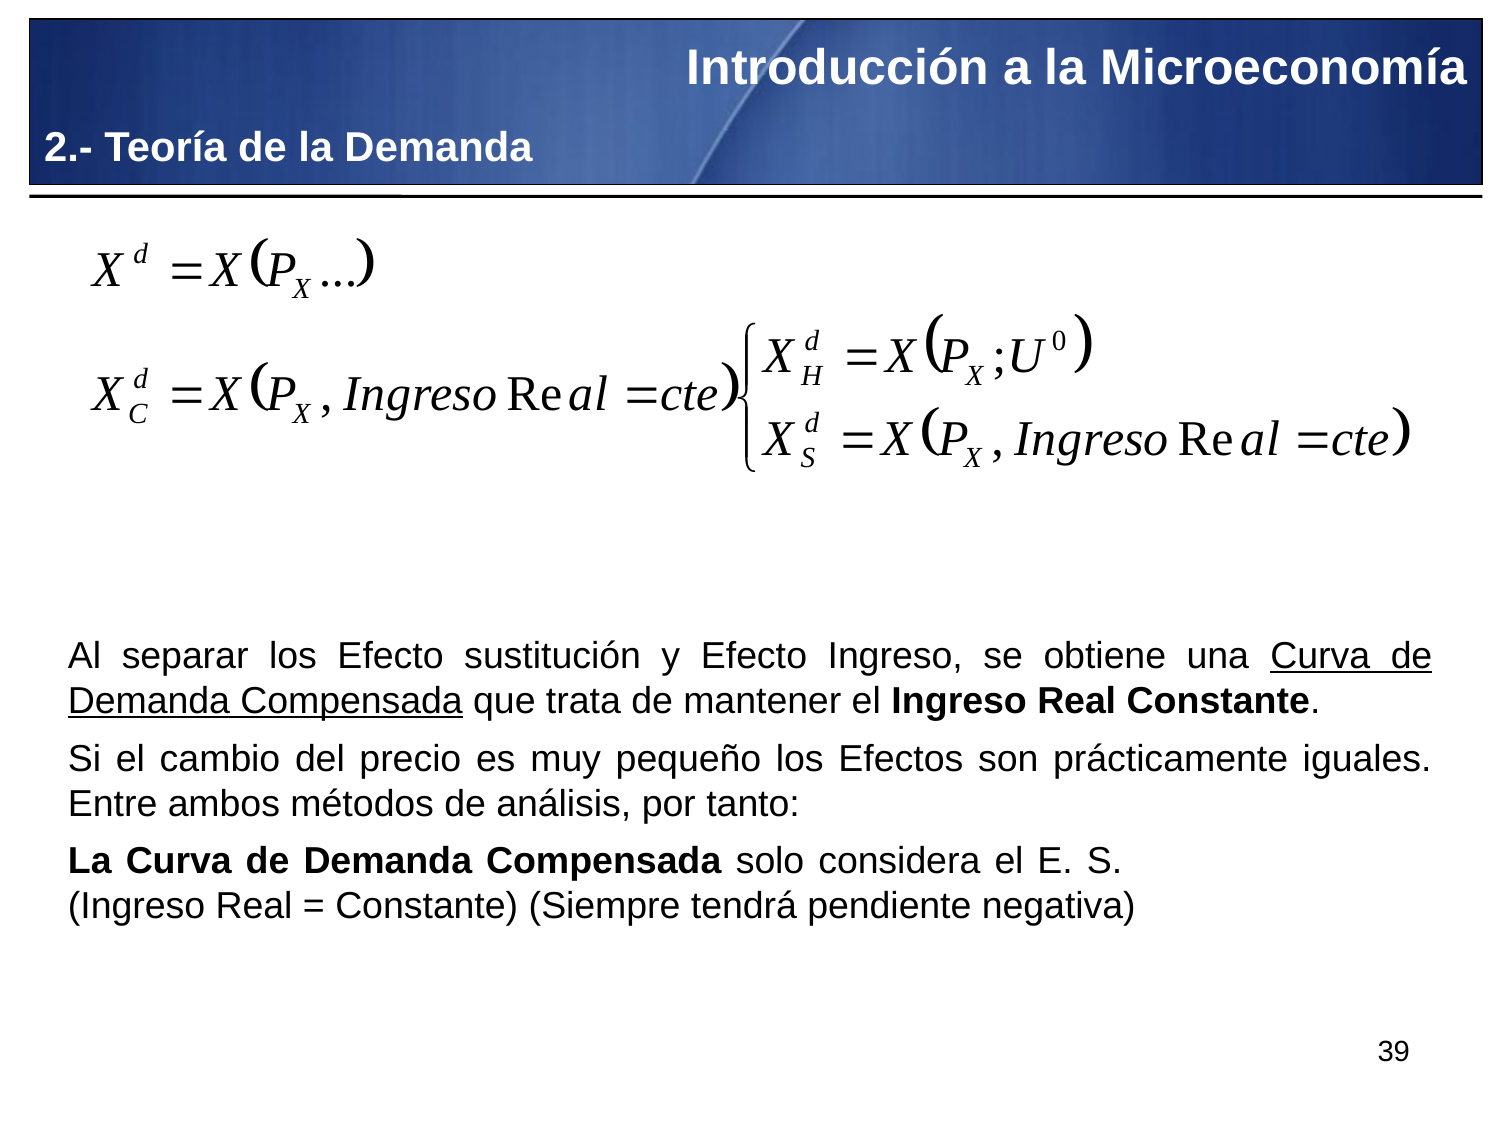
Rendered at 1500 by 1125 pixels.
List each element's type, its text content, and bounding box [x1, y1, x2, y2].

slide_number 39 [1074, 1024, 1426, 1103]
text_box Introducción a la Microeconomía [608, 26, 1483, 102]
text_box Al separar los Efecto sustitución y Efecto Ingreso, se obtiene una Curva de Demanda Compensada que trata de mantener el Ingreso Real Constante. Si el cambio del precio es muy pequeño los Efectos son prácticamente iguales. Entre ambos métodos de análisis, por tanto: La Curva de Demanda Compensada solo considera el E. S. (Ingreso Real = Constante) (Siempre tendrá pendiente negativa) [53, 623, 1447, 934]
text_box [29, 19, 1483, 185]
text_box 2.- Teoría de la Demanda [29, 112, 585, 178]
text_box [80, 231, 1412, 483]
